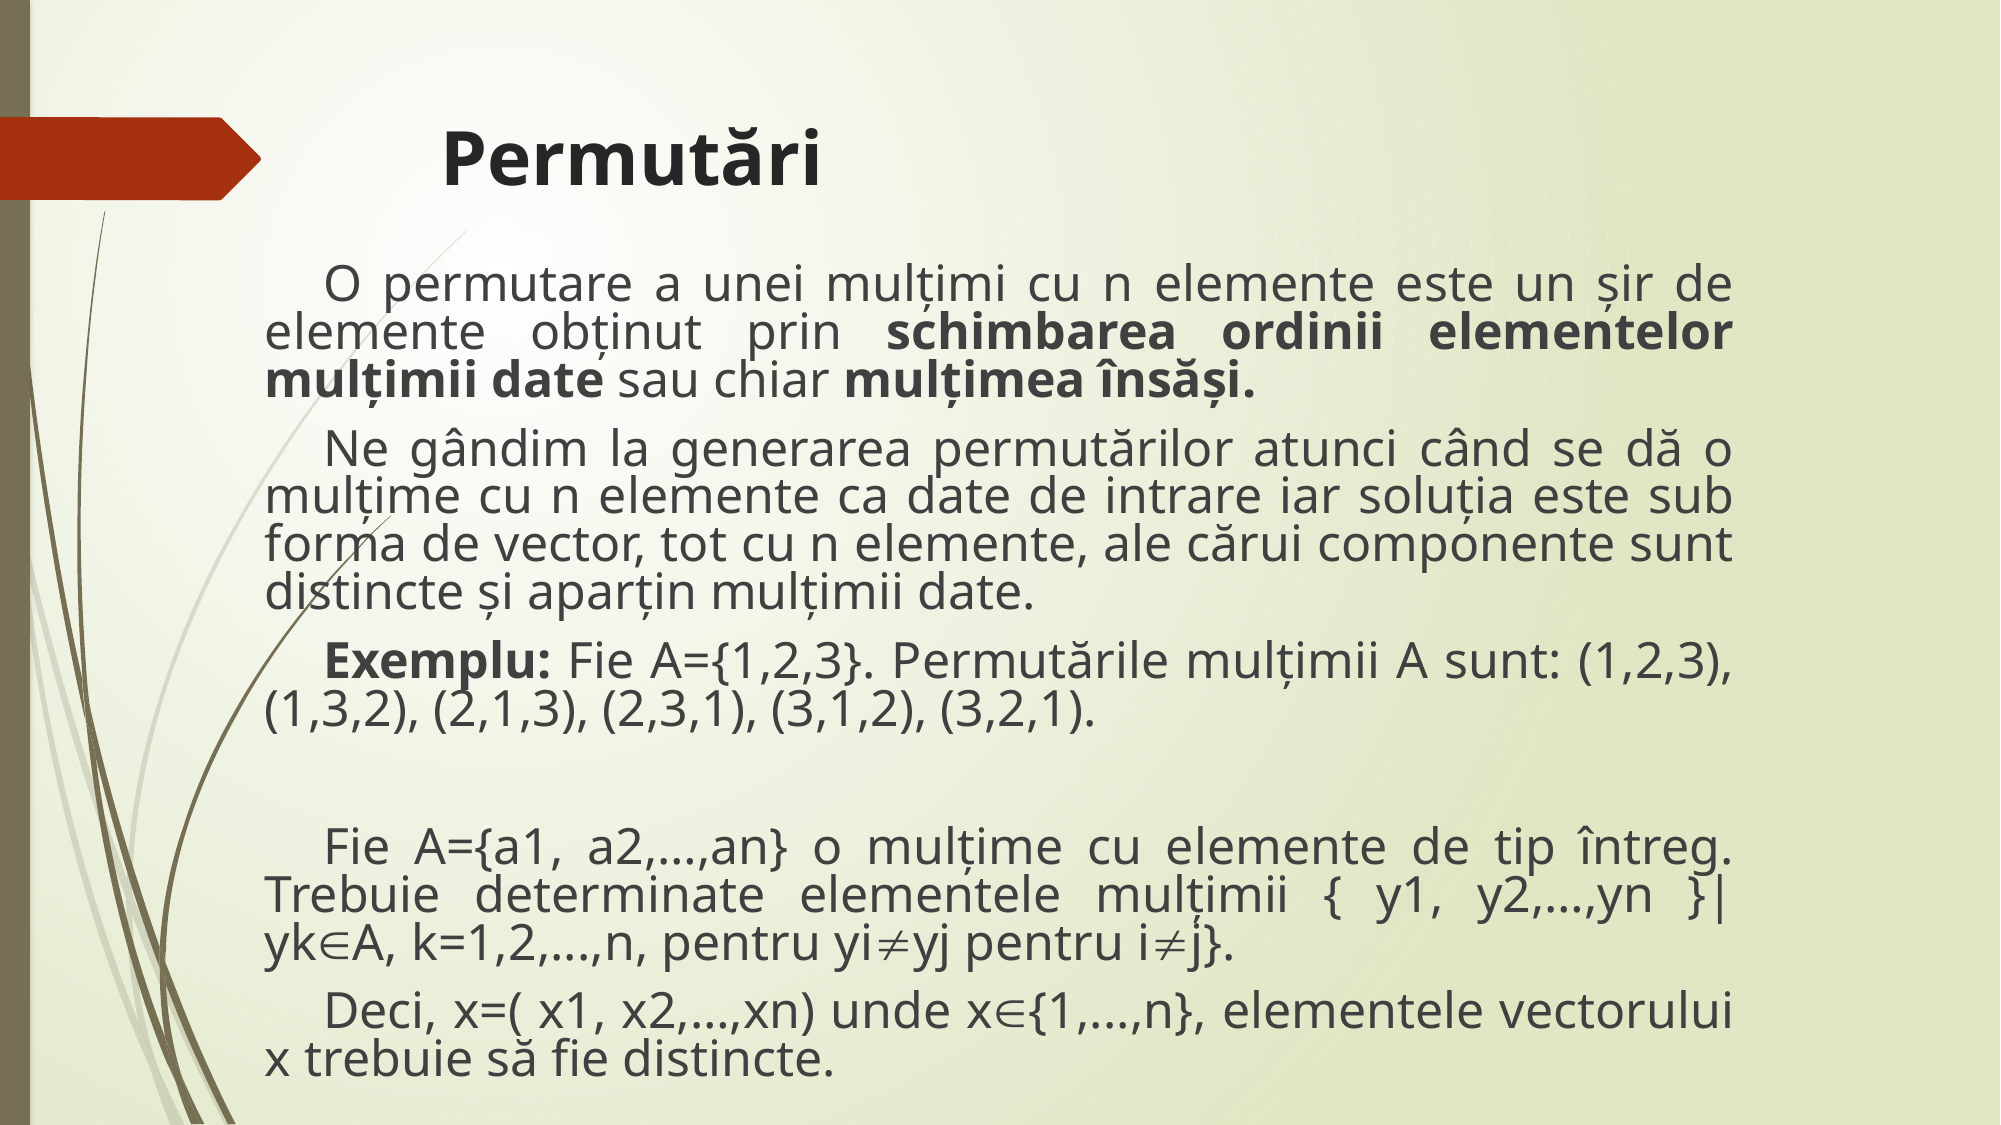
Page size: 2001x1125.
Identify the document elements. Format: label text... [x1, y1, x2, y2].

title Permutări [425, 102, 1888, 313]
list O permutare a unei mulţimi cu n elemente este un şir de elemente obţinut prin schimbarea ordinii elementelor mulţimii date sau chiar mulţimea însăşi. Ne gândim la generarea permutărilor atunci când se dă o mulţime cu n elemente ca date de intrare iar soluţia este sub forma de vector, tot cu n elemente, ale cărui componente sunt distincte şi aparţin mulţimii date. Exemplu: Fie A={1,2,3}. Permutările mulţimii A sunt: (1,2,3), (1,3,2), (2,1,3), (2,3,1), (3,1,2), (3,2,1). Fie A={a1, a2,…,an} o mulţime cu elemente de tip întreg. Trebuie determinate elementele mulţimii { y1, y2,…,yn }| ykA, k=1,2,...,n, pentru yiyj pentru ij}. Deci, x=( x1, x2,…,xn) unde x{1,...,n}, elementele vectorului x trebuie să fie distincte. [249, 255, 1750, 1125]
